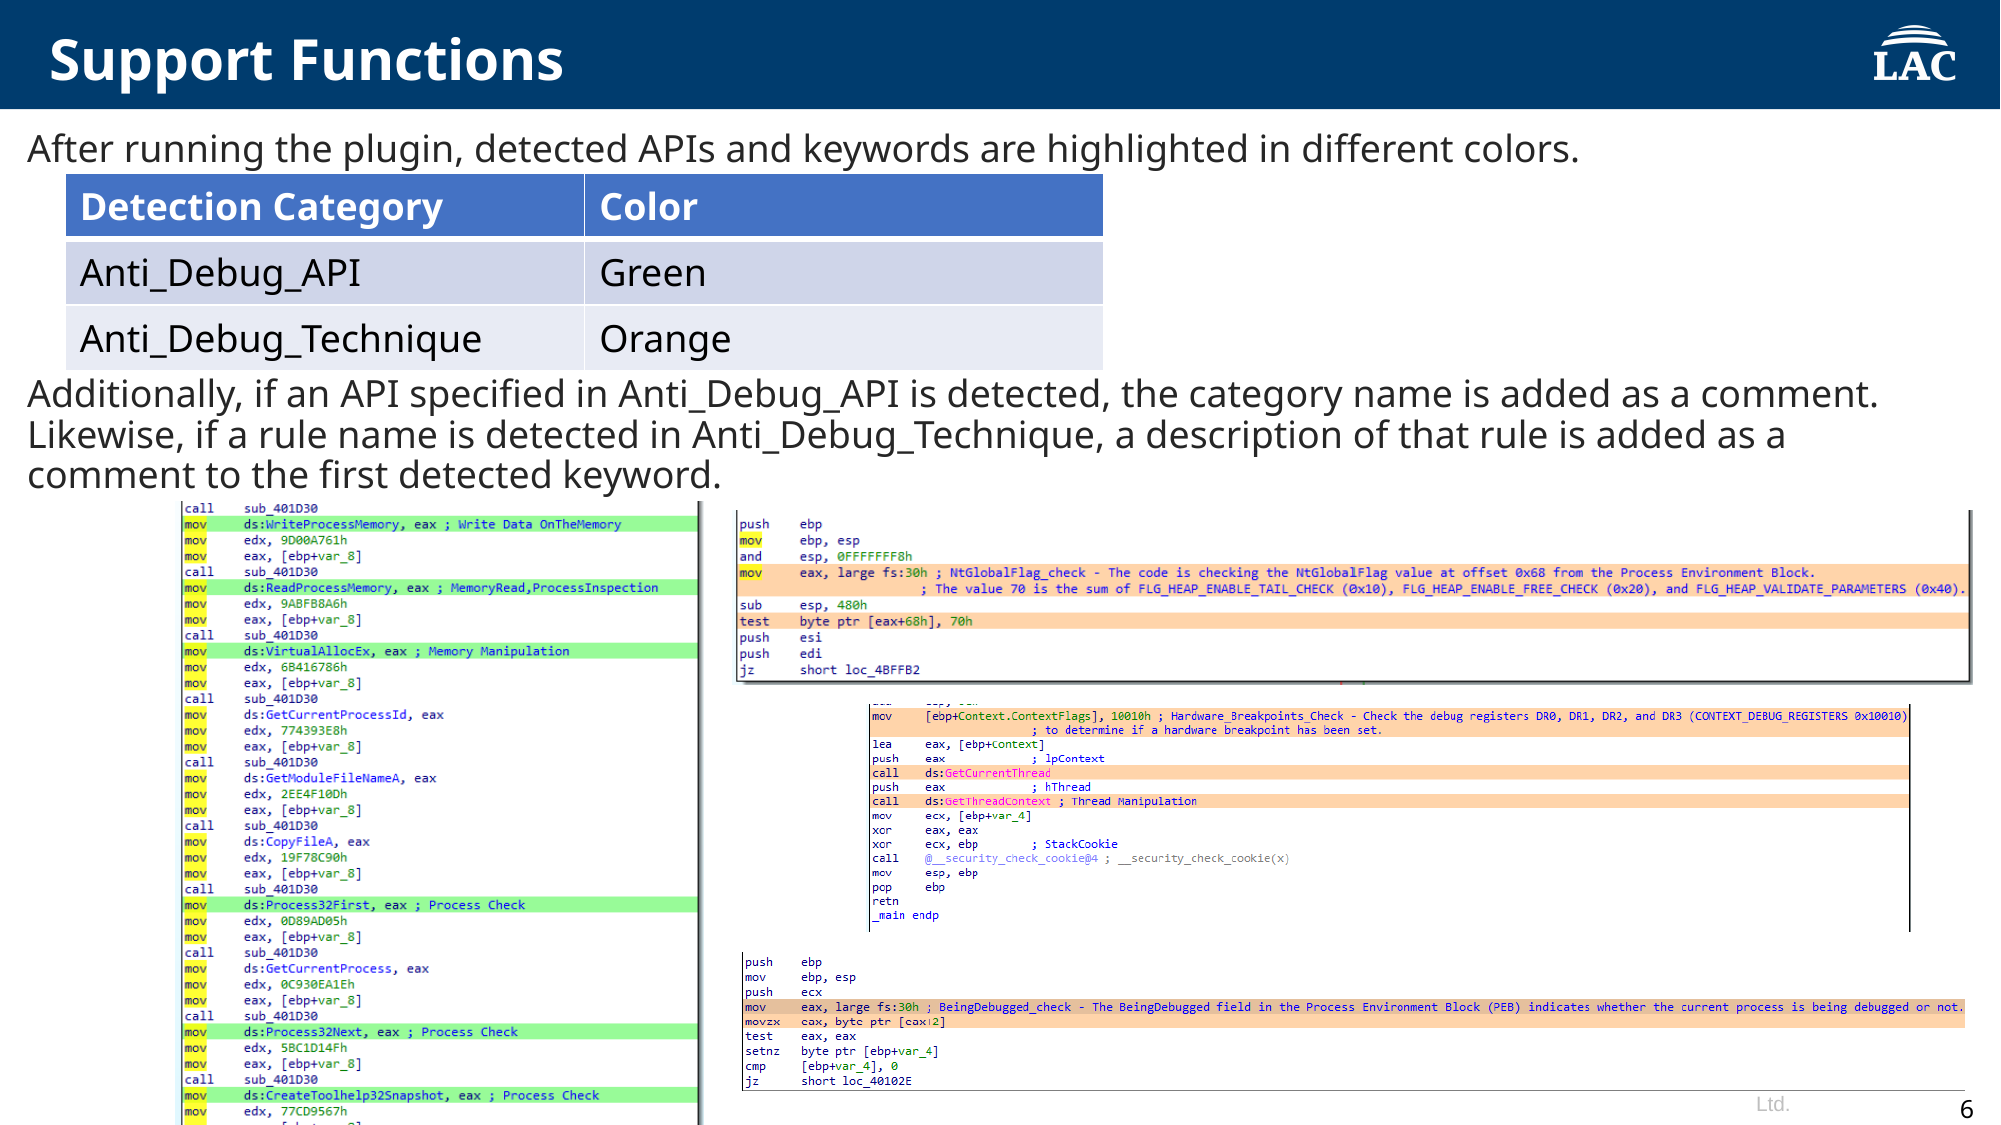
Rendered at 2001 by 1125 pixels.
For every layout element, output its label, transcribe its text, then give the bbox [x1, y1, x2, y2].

picture [175, 501, 704, 1125]
table_cell Anti_Debug_Technique [66, 306, 584, 370]
table_header Detection Category [66, 174, 584, 236]
title Support Functions [34, 23, 1819, 100]
picture [1860, 11, 1969, 94]
list After running the plugin, detected APIs and keywords are highlighted in different colors. Additionally, if an API specified in Anti_Debug_API is detected, the category name is added as a comment. Likewise, if a rule name is detected in Anti_Debug_Technique, a description of that rule is added as a comment to the first detected keyword. [12, 122, 1936, 588]
table_cell Orange [585, 306, 1103, 370]
picture [732, 510, 1973, 685]
table_cell Anti_Debug_API [66, 242, 584, 304]
picture [741, 952, 1965, 1091]
picture [866, 704, 1911, 932]
table_header Color [585, 174, 1103, 236]
table_cell Green [585, 242, 1103, 304]
